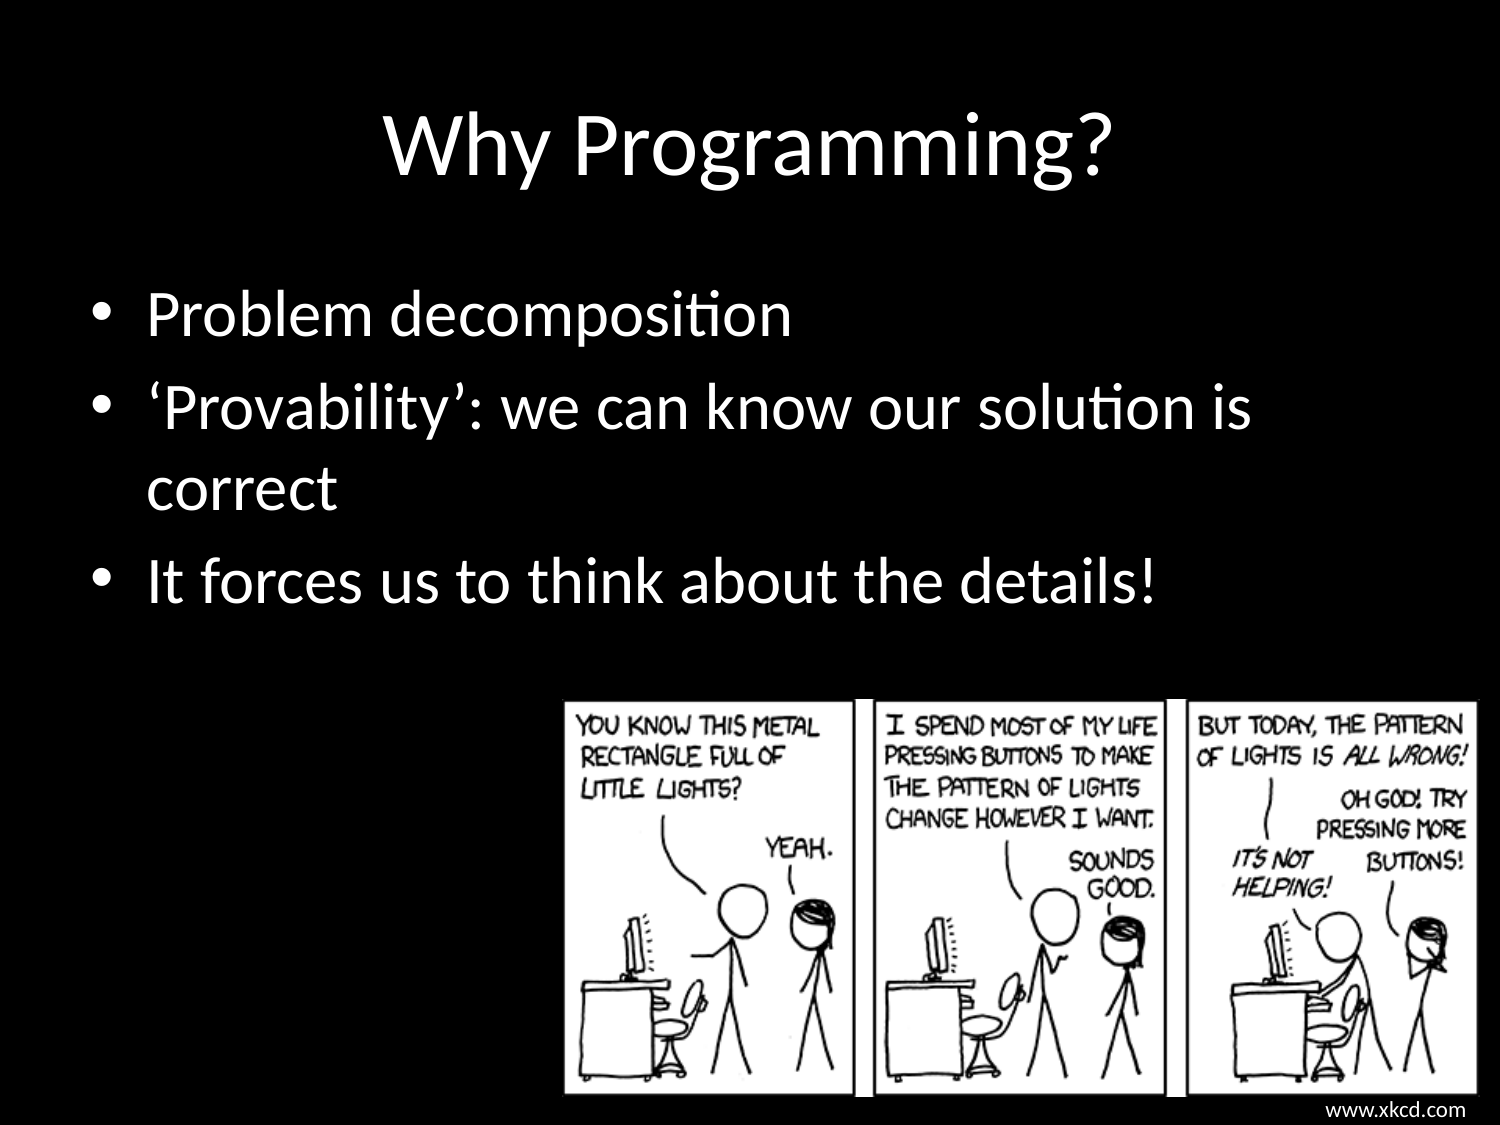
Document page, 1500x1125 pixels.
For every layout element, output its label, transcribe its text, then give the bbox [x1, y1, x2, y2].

picture [562, 699, 1480, 1097]
list Problem decomposition ‘Provability’: we can know our solution is correct It forces us to think about the details! [75, 262, 1425, 1005]
text_box www.xkcd.com [1310, 1103, 1482, 1125]
title Why Programming? [75, 45, 1425, 233]
